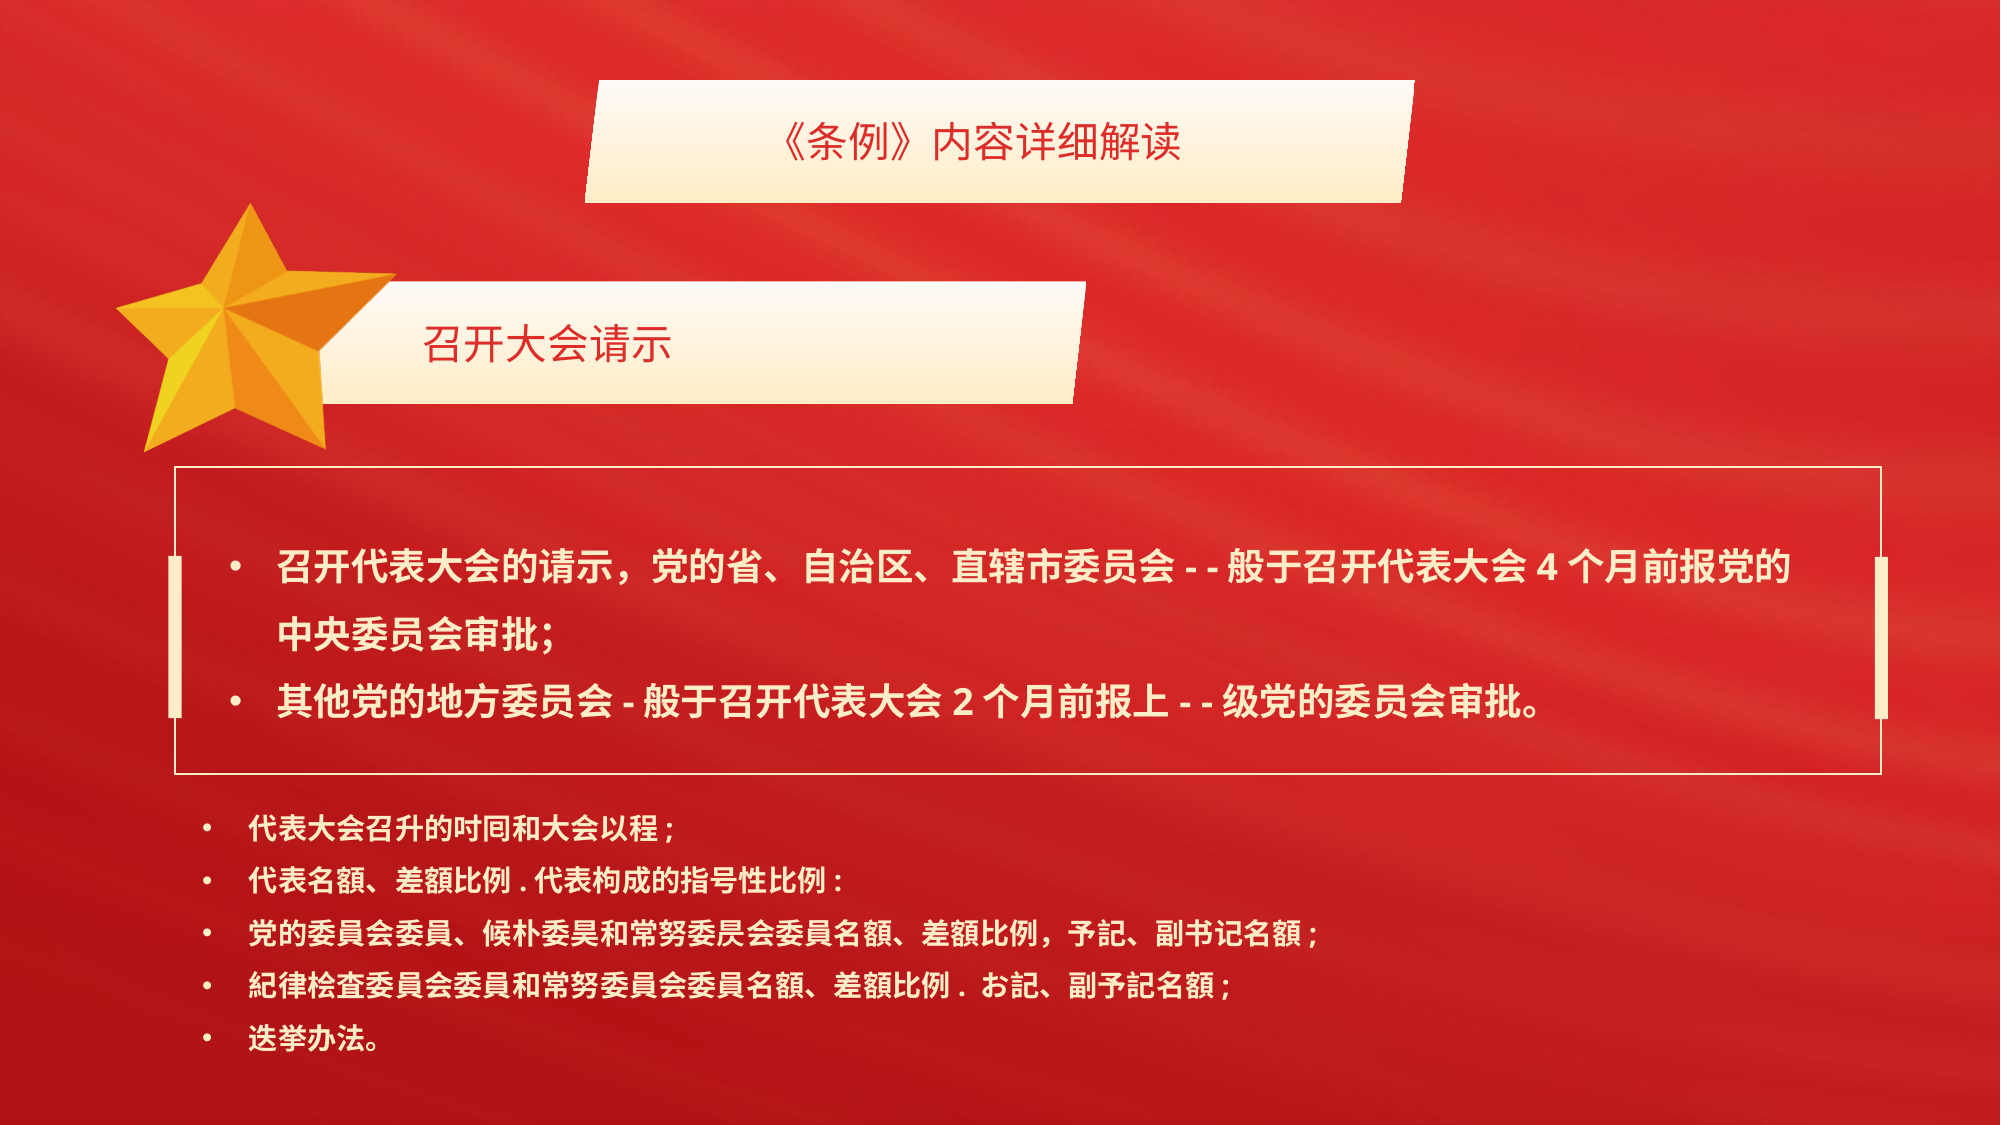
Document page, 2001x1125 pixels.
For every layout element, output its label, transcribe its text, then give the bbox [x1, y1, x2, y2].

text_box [115, 202, 1087, 453]
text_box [483, 79, 1464, 203]
picture [0, 0, 2000, 1125]
text_box 代表大会召升的吋囘和大会以程; 代表名額、差額比例.代表枸成的指号性比例: 党的委員会委員、候朴委昊和常努委昃会委員名額、差額比例，予記、副书记名額; 紀律桧査委員会委員和常努委員会委員名額、差額比例. お記、副予記名額; 迭挙办法。 [202, 792, 1798, 1056]
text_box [168, 467, 1889, 774]
